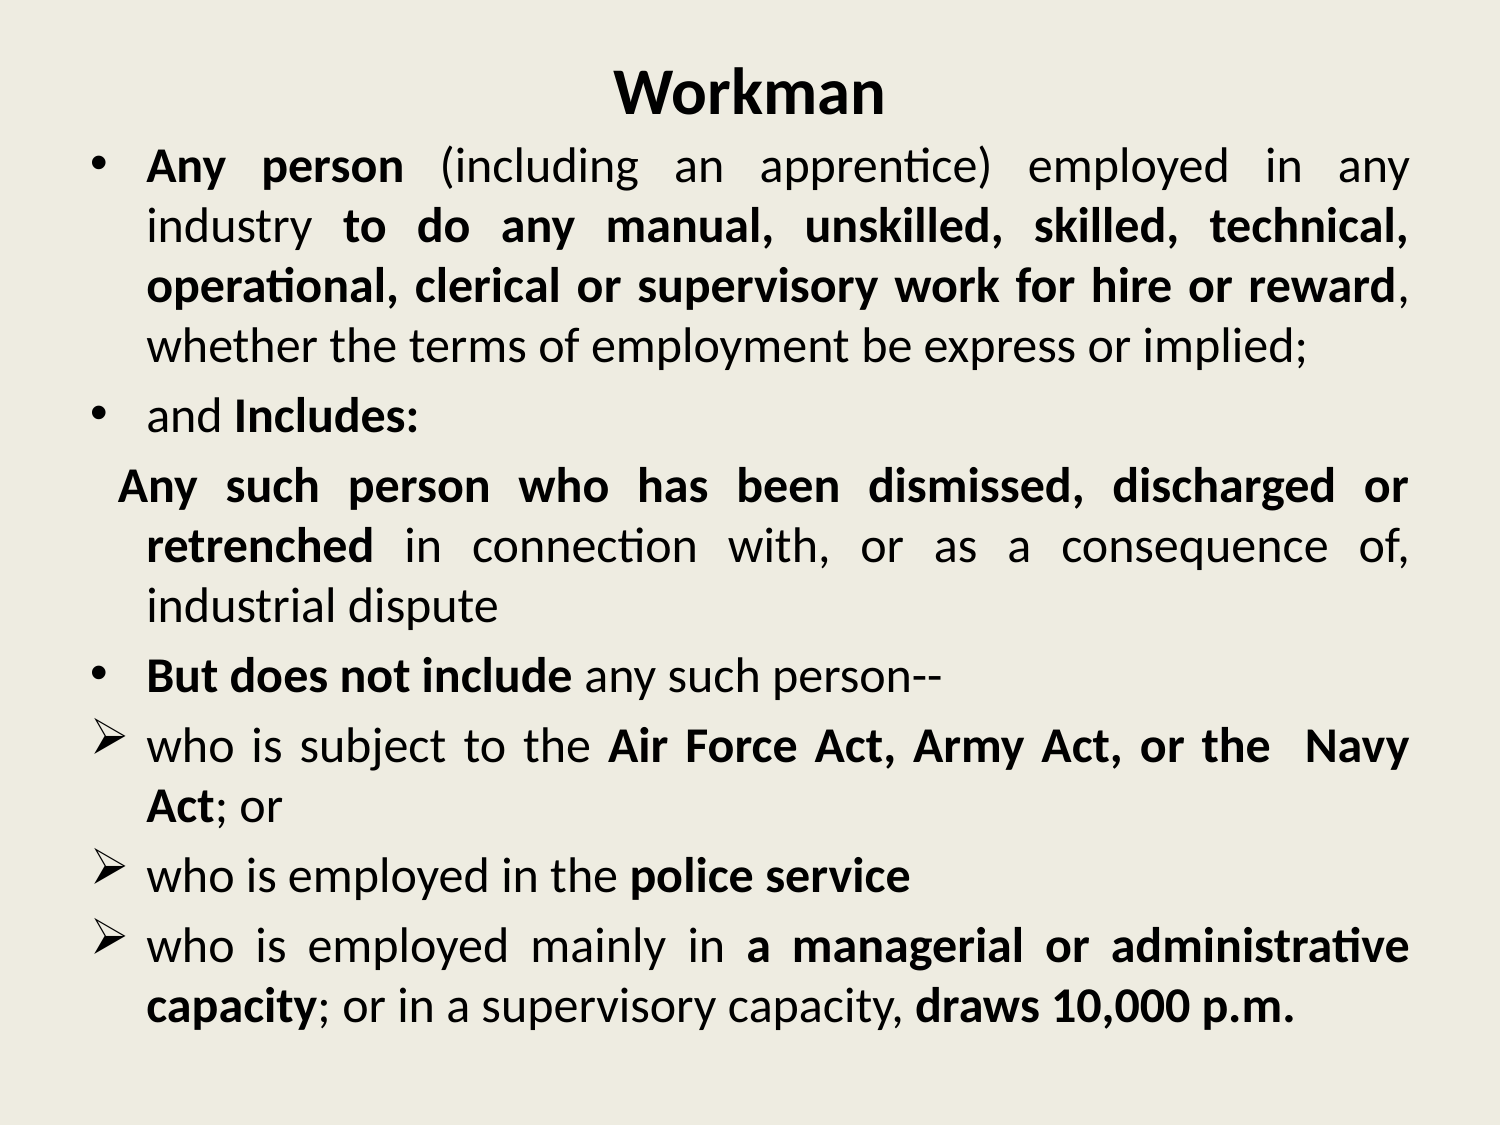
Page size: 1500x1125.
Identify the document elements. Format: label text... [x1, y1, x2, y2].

list Any person (including an apprentice) employed in any industry to do any manual, unskilled, skilled, technical, operational, clerical or supervisory work for hire or reward, whether the terms of employment be express or implied; and Includes: Any such person who has been dismissed, discharged or retrenched in connection with, or as a consequence of, industrial dispute But does not include any such person-- who is subject to the Air Force Act, Army Act, or the Navy Act; or who is employed in the police service who is employed mainly in a managerial or administrative capacity; or in a supervisory capacity, draws 10,000 p.m. [75, 125, 1425, 1125]
title Workman [75, 24, 1425, 125]
